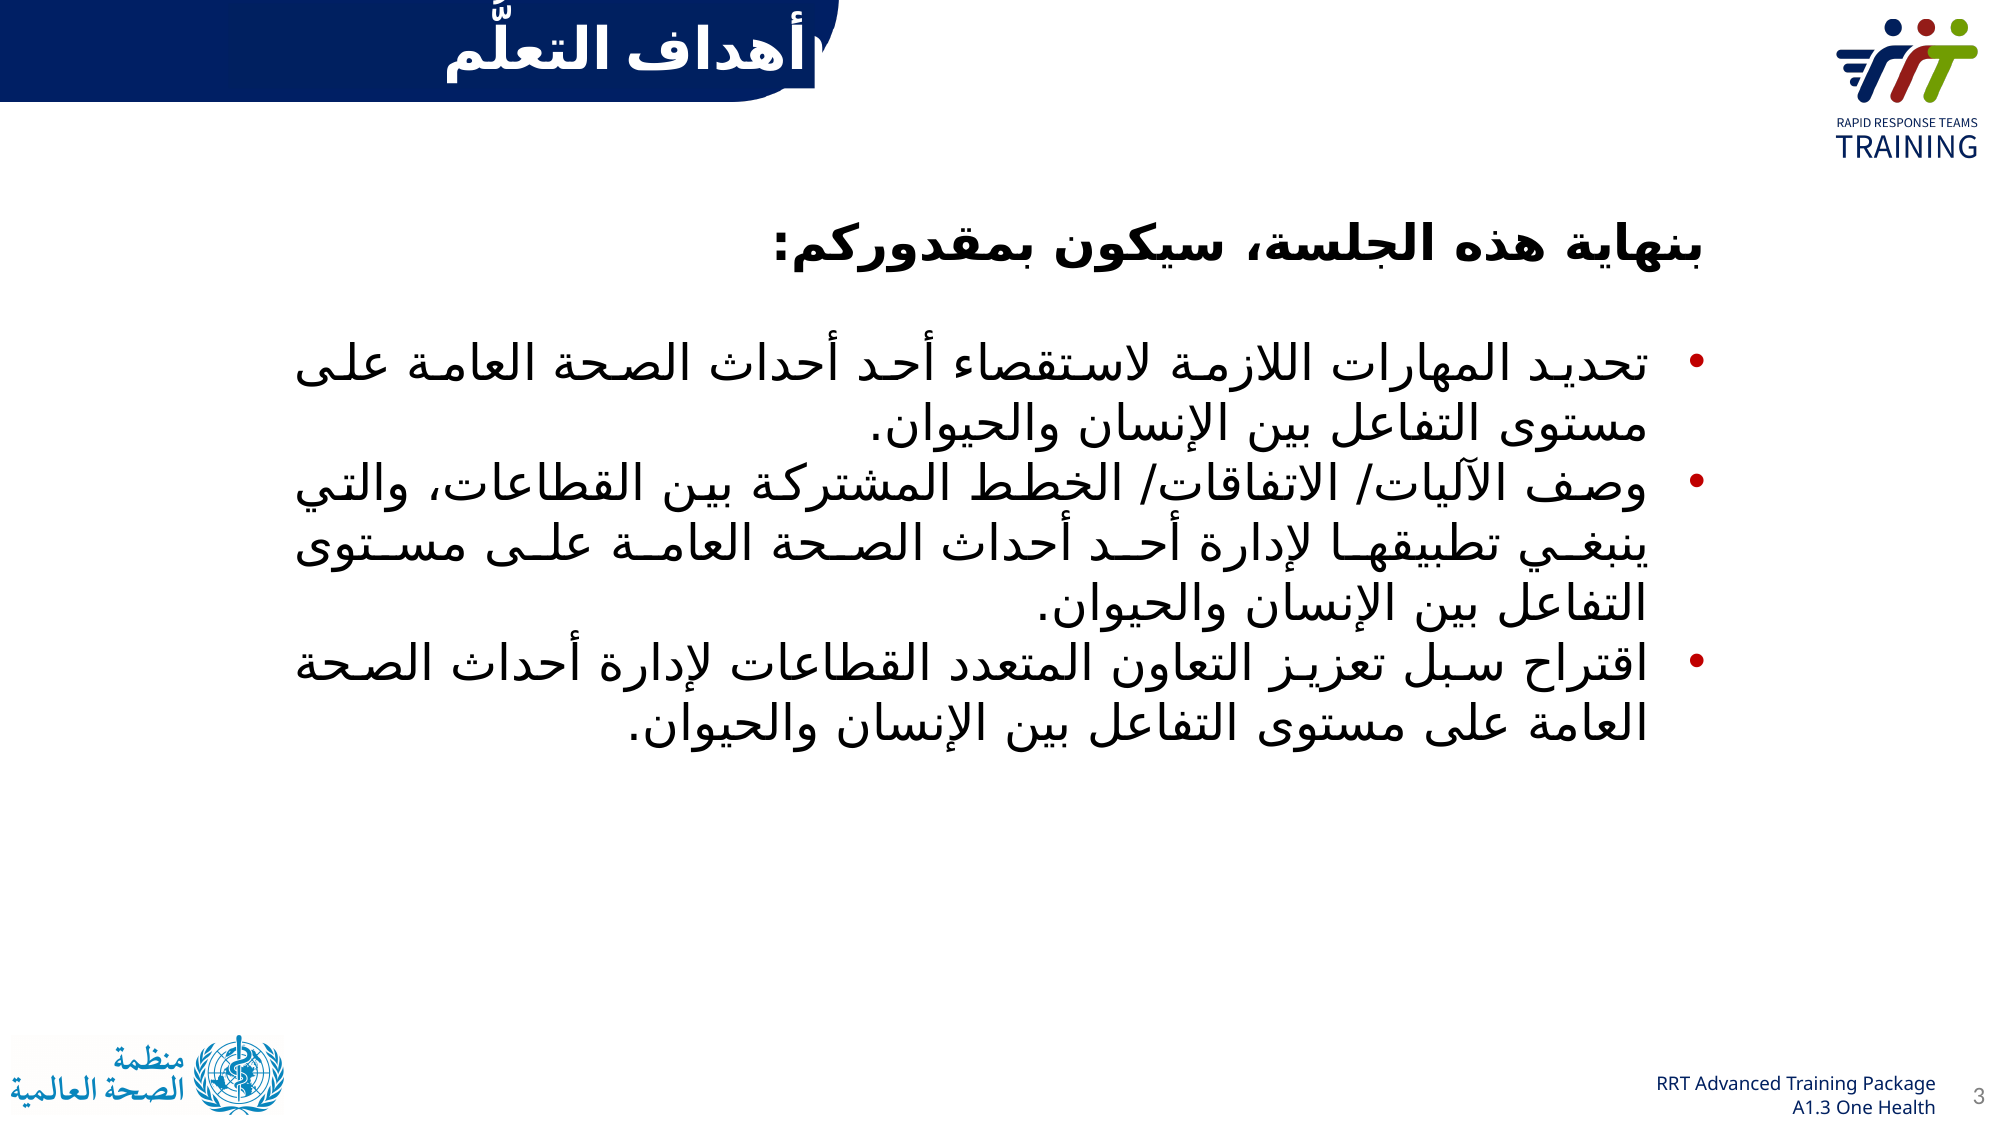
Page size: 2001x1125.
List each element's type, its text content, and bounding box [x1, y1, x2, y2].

picture [241, 1050, 247, 1059]
text_box أهداف التعلُّم [228, 3, 815, 89]
picture [0, 0, 839, 102]
text_box بنهاية هذه الجلسة، سيكون بمقدوركم: تحديد المهارات اللازمة لاستقصاء أحد أحداث الصحة العامة على مستوى التفاعل بين الإنسان والحيوان. وصف الآليات/ الاتفاقات/ الخطط المشتركة بين القطاعات، والتي ينبغي تطبيقها لإدارة أحد أحداث الصحة العامة على مستوى التفاعل بين الإنسان والحيوان. اقتراح سبل تعزيز التعاون المتعدد القطاعات لإدارة أحداث الصحة العامة على مستوى التفاعل بين الإنسان والحيوان. [287, 202, 1713, 758]
picture [1835, 19, 1978, 167]
picture [11, 1035, 284, 1115]
